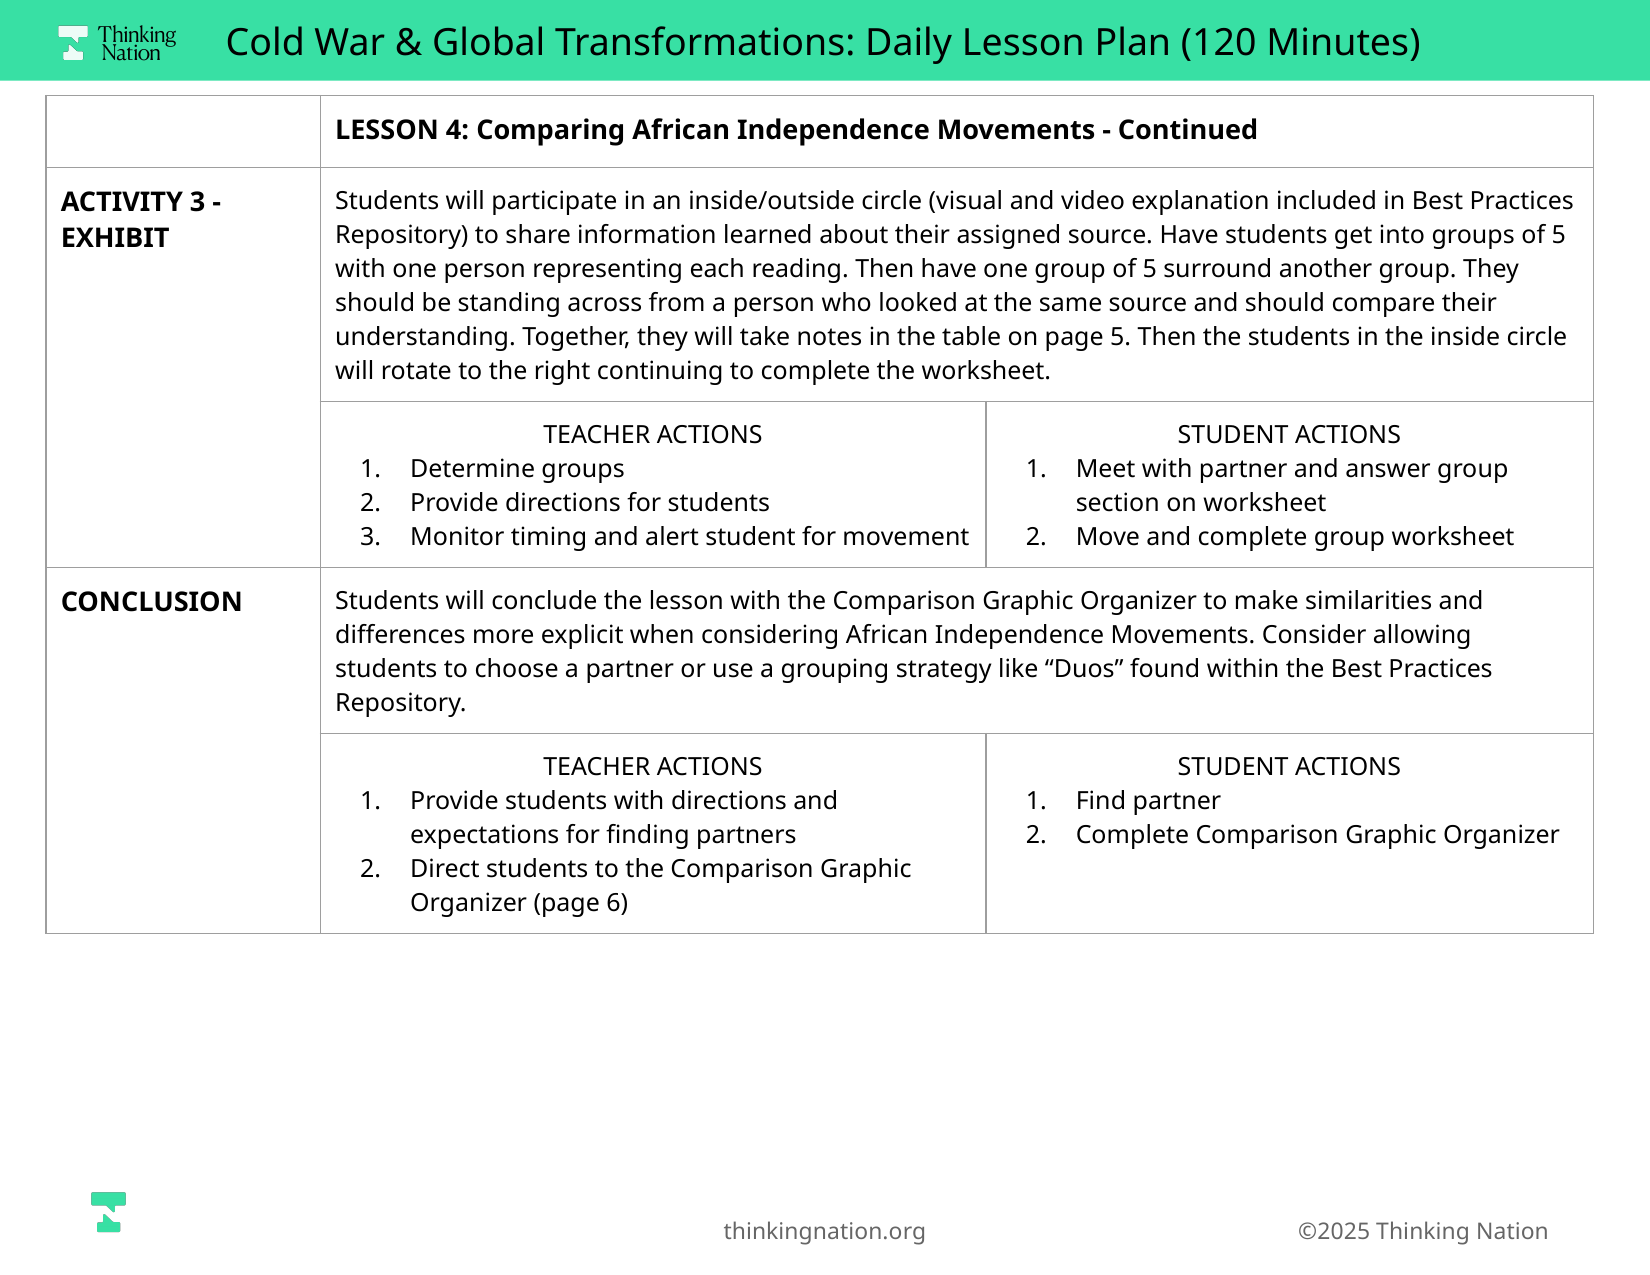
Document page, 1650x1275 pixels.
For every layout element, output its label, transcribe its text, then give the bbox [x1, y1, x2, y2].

picture [45, 14, 180, 85]
table_cell Students will participate in an inside/outside circle (visual and video explanation included in Best Practices Repository) to share information learned about their assigned source. Have students get into groups of 5 with one person representing each reading. Then have one group of 5 surround another group. They should be standing across from a person who looked at the same source and should compare their understanding. Together, they will take notes in the table on page 5. Then the students in the inside circle will rotate to the right continuing to complete the worksheet. [321, 168, 1593, 401]
table_cell TEACHER ACTIONS Provide students with directions and expectations for finding partners Direct students to the Comparison Graphic Organizer (page 6) [321, 734, 985, 933]
table_cell CONCLUSION [47, 568, 320, 933]
table_header [47, 96, 320, 167]
text_box thinkingnation.org [629, 1200, 1021, 1240]
table_cell Students will conclude the lesson with the Comparison Graphic Organizer to make similarities and differences more explicit when considering African Independence Movements. Consider allowing students to choose a partner or use a grouping strategy like “Duos” found within the Best Practices Repository. [321, 568, 1593, 733]
table_cell ACTIVITY 3 - EXHIBIT [47, 168, 320, 567]
table_cell STUDENT ACTIONS Find partner Complete Comparison Graphic Organizer [987, 734, 1593, 933]
text_box ©2025 Thinking Nation [1174, 1200, 1566, 1240]
table_header LESSON 4: Comparing African Independence Movements - Continued [321, 96, 1593, 167]
table_cell TEACHER ACTIONS Determine groups Provide directions for students Monitor timing and alert student for movement [321, 402, 985, 567]
picture [80, 1184, 136, 1240]
table_cell STUDENT ACTIONS Meet with partner and answer group section on worksheet Move and complete group worksheet [987, 402, 1593, 567]
text_box Cold War & Global Transformations: Daily Lesson Plan (120 Minutes) [0, 0, 1650, 81]
